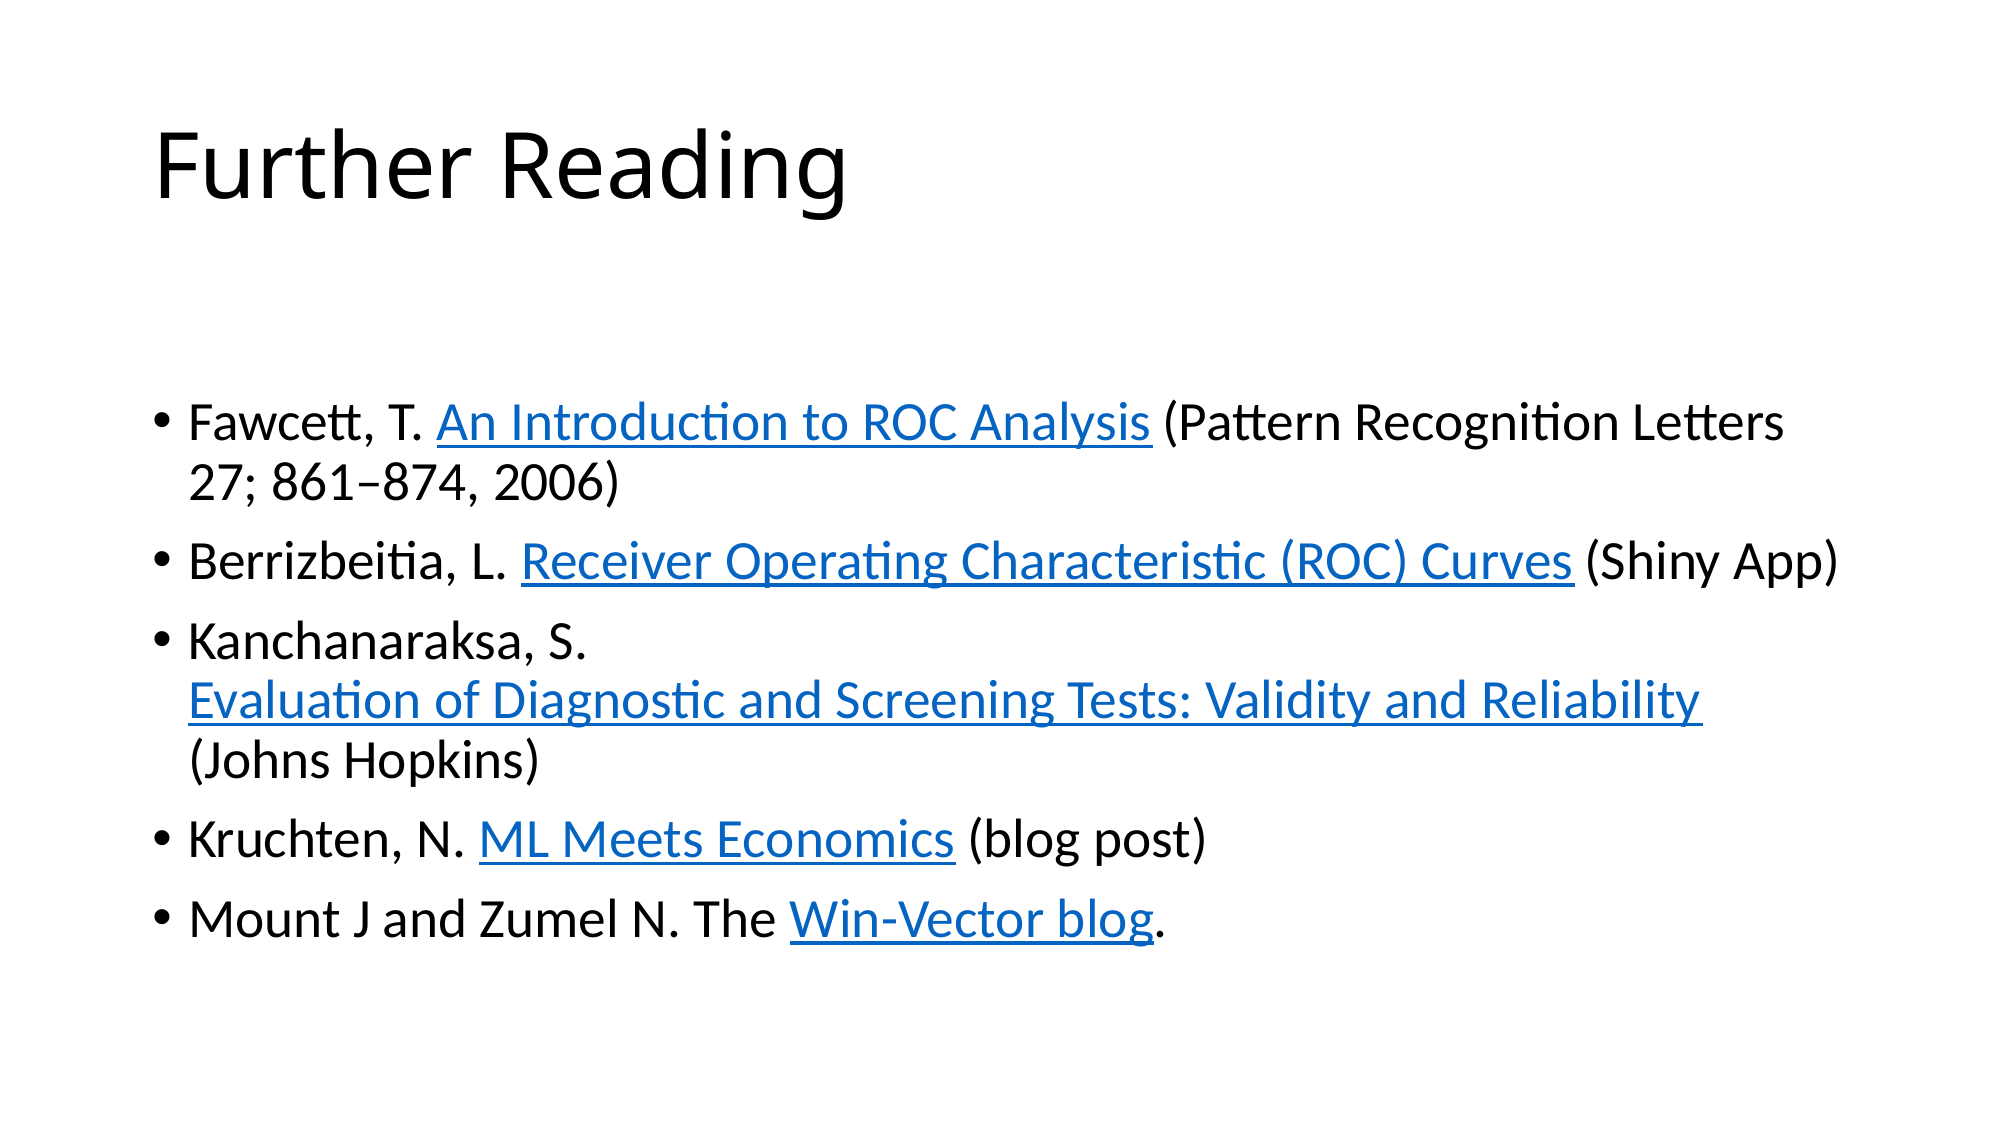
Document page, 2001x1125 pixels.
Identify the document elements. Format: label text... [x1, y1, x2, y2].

list Fawcett, T. An Introduction to ROC Analysis (Pattern Recognition Letters 27; 861–874, 2006) Berrizbeitia, L. Receiver Operating Characteristic (ROC) Curves (Shiny App) Kanchanaraksa, S. Evaluation of Diagnostic and Screening Tests: Validity and Reliability (Johns Hopkins) Kruchten, N. ML Meets Economics (blog post) Mount J and Zumel N. The Win-Vector blog. [137, 299, 1863, 1014]
title Further Reading [137, 59, 1863, 278]
